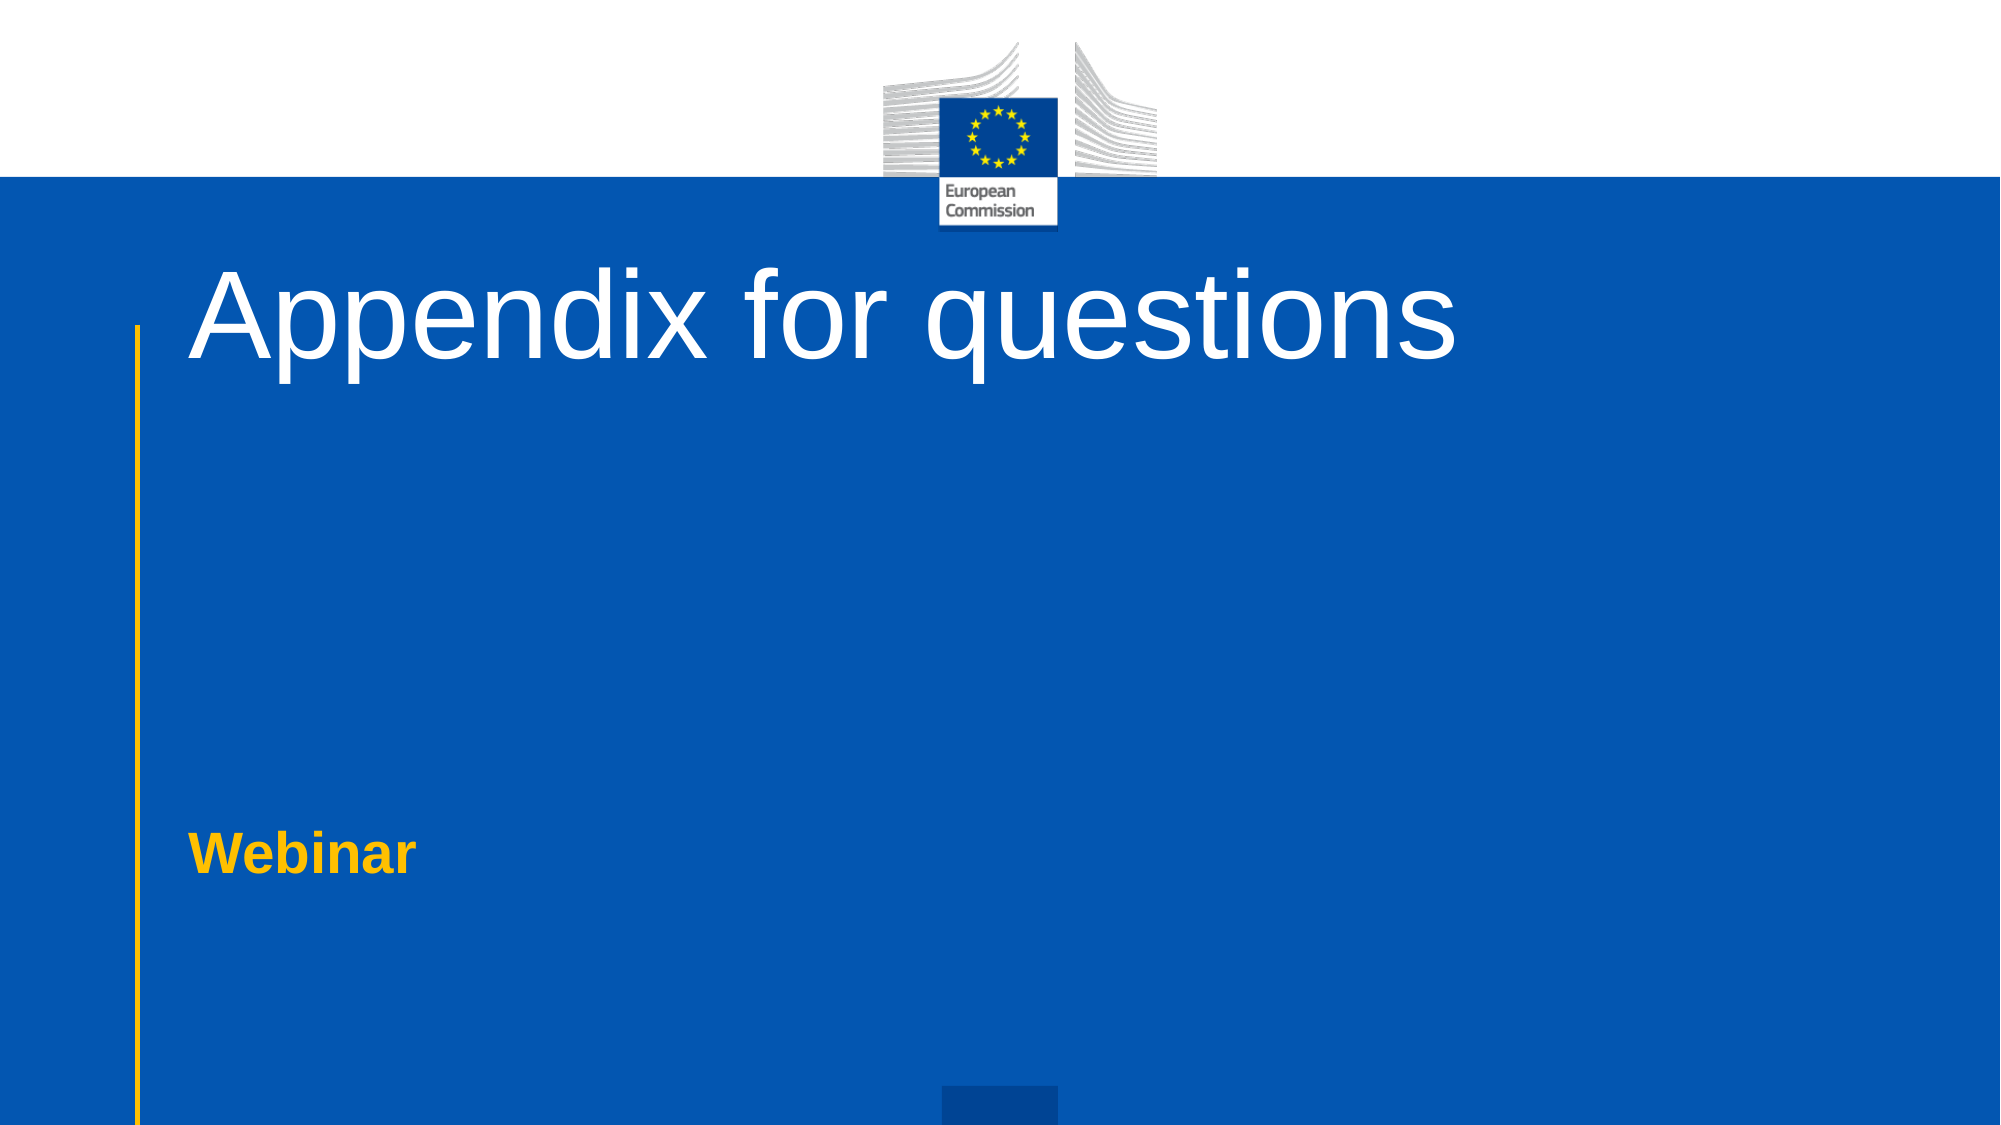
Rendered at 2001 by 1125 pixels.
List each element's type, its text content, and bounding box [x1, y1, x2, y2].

title Appendix for questions [173, 242, 1981, 641]
picture [883, 42, 1157, 232]
subtitle Webinar [173, 807, 1825, 956]
